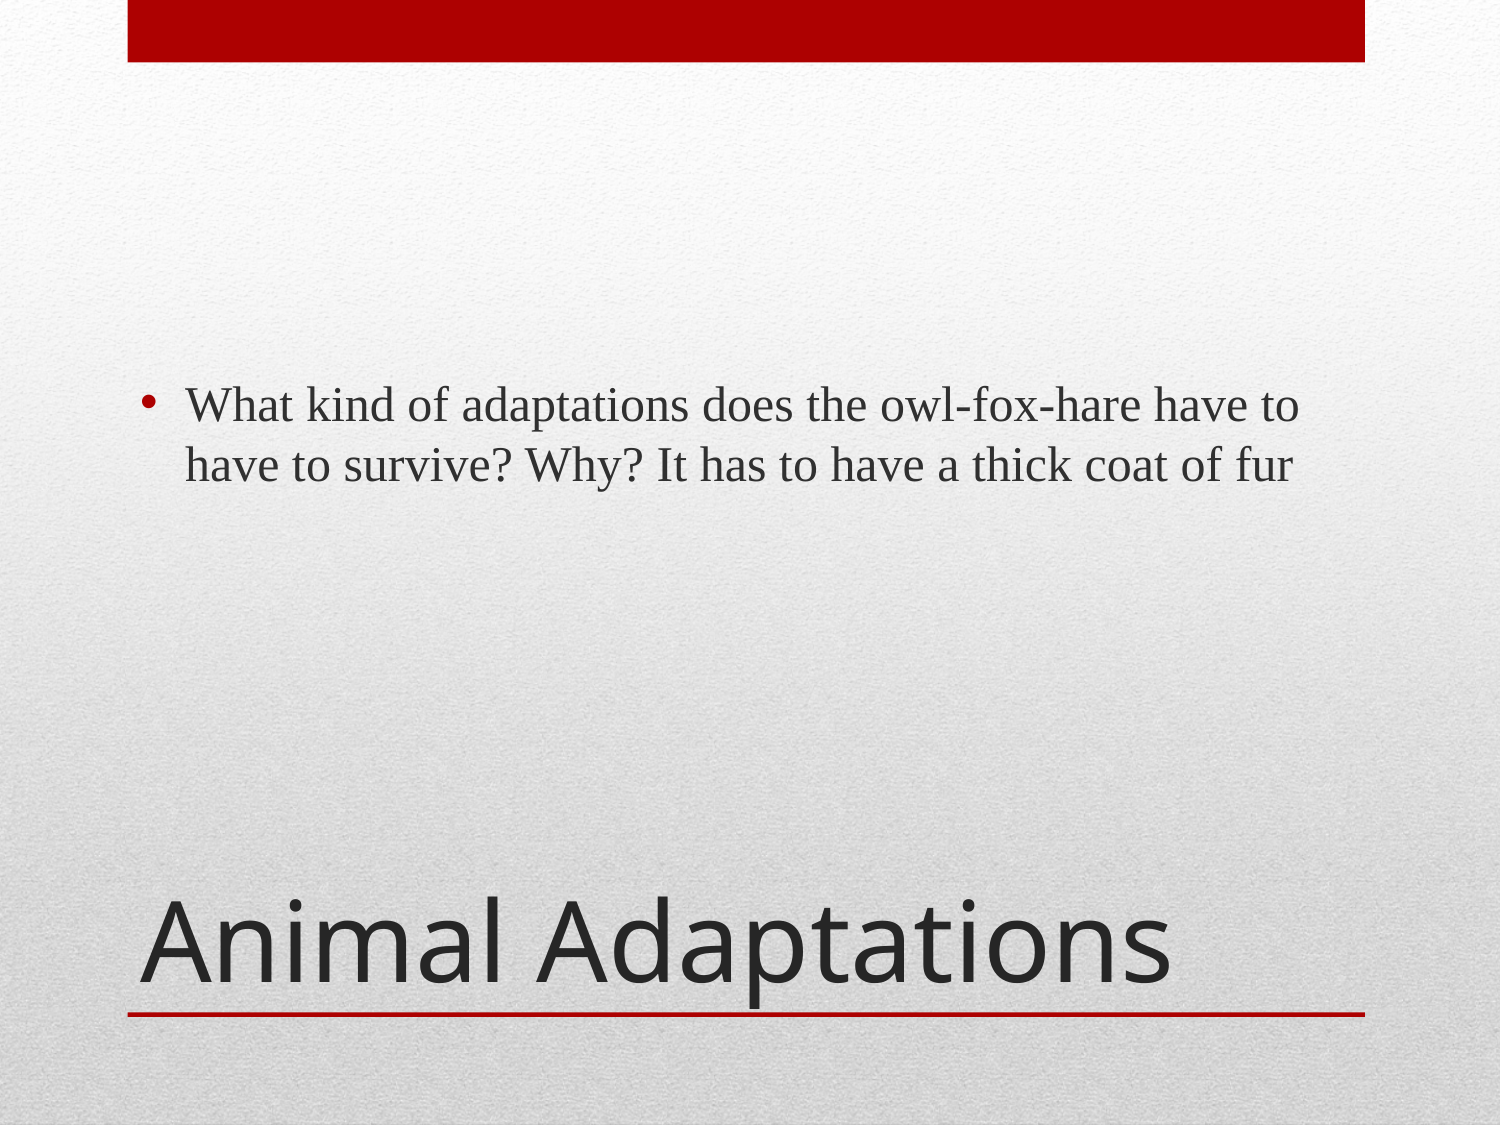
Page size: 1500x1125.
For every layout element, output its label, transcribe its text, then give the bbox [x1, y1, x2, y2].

title Animal Adaptations [125, 750, 1238, 1013]
list What kind of adaptations does the owl-fox-hare have to have to survive? Why? It has to have a thick coat of fur [125, 112, 1363, 750]
